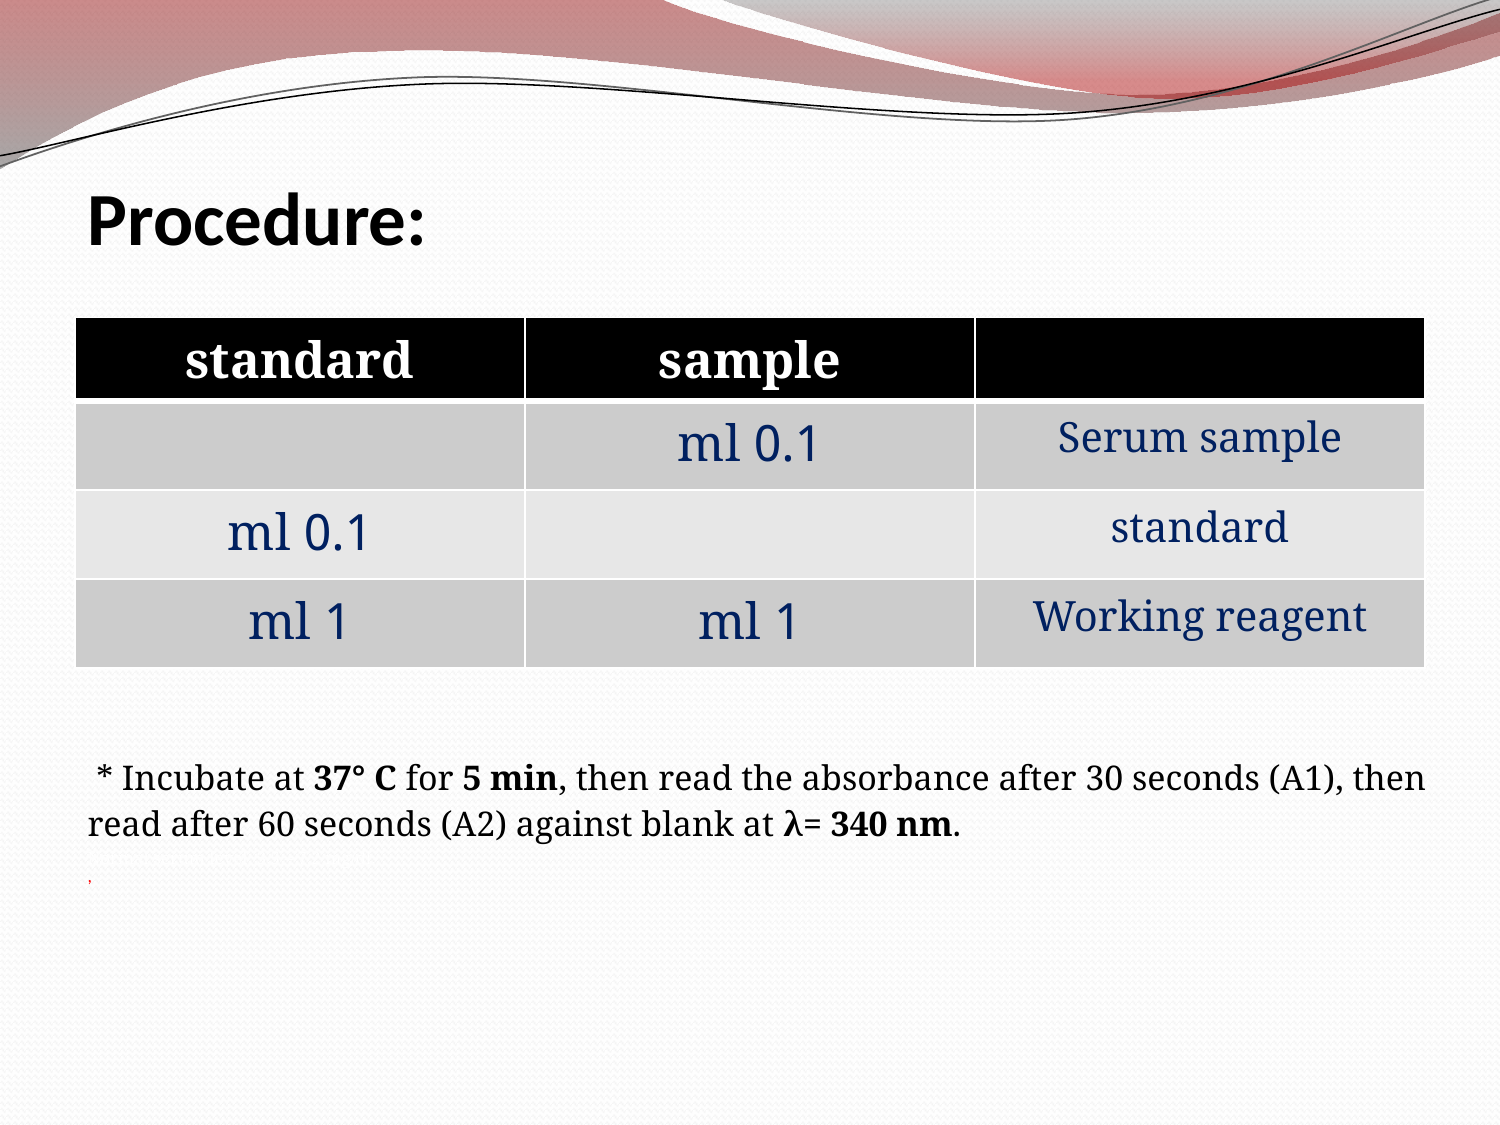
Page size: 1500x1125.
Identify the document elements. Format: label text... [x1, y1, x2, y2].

table_cell [526, 491, 974, 578]
table_cell Working reagent [976, 580, 1424, 667]
table_cell Serum sample [976, 404, 1424, 489]
table_header [976, 318, 1424, 398]
table_cell 1 ml [76, 580, 524, 667]
table_cell 0.1 ml [76, 491, 524, 578]
table_cell 0.1 ml [526, 404, 974, 489]
text_box Incubate for at 37° C for 5 min, then read the absorbance against blank at λ= 520nm. Normal serum level: 3.5 – 7.2 mg/dl. * Incubate at 37° C for 5 min, then read the absorbance after 30 seconds (A1), then read after 60 seconds (A2) against blank at λ= 340 nm. Normal serum level: 3.5 – 7.2 mg/dl. , [87, 699, 1438, 888]
table_header standard [76, 318, 524, 398]
table_header sample [526, 318, 974, 398]
table_cell [76, 404, 524, 489]
table_cell 1 ml [526, 580, 974, 667]
table_cell standard [976, 491, 1424, 578]
title Procedure: [87, 162, 1438, 350]
